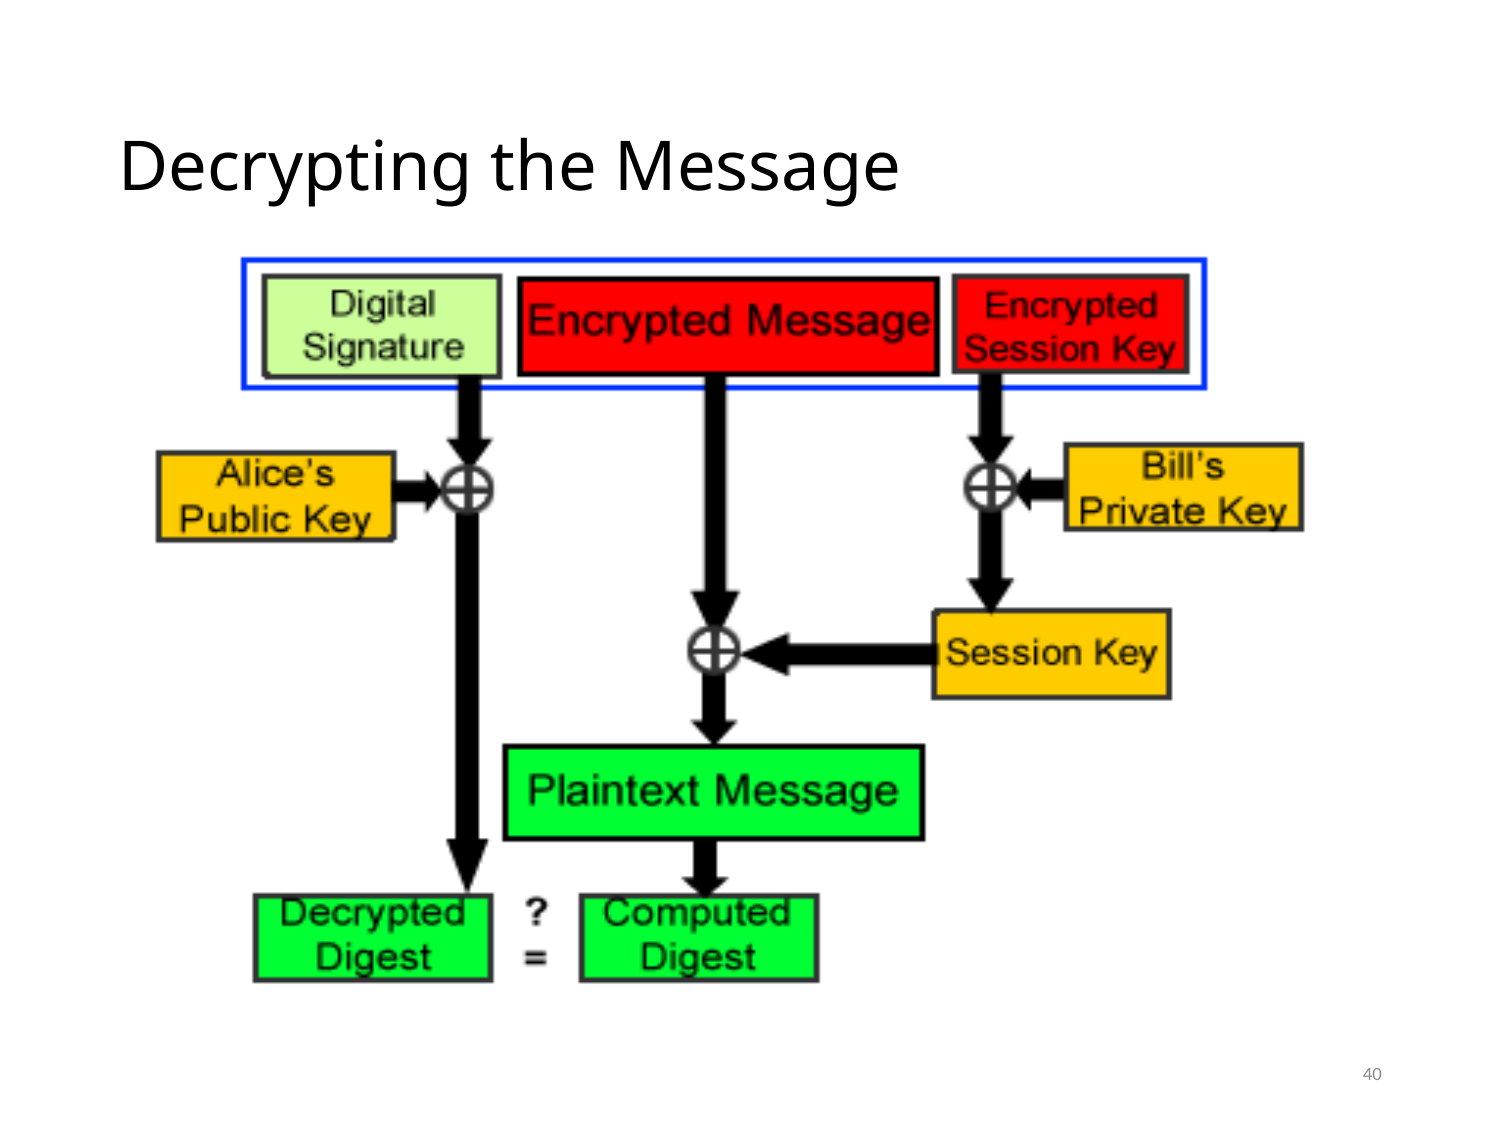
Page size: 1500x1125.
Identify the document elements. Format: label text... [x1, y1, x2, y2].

picture [148, 250, 1311, 1000]
title Decrypting the Message [103, 59, 1397, 278]
slide_number 40 [1059, 1042, 1397, 1103]
